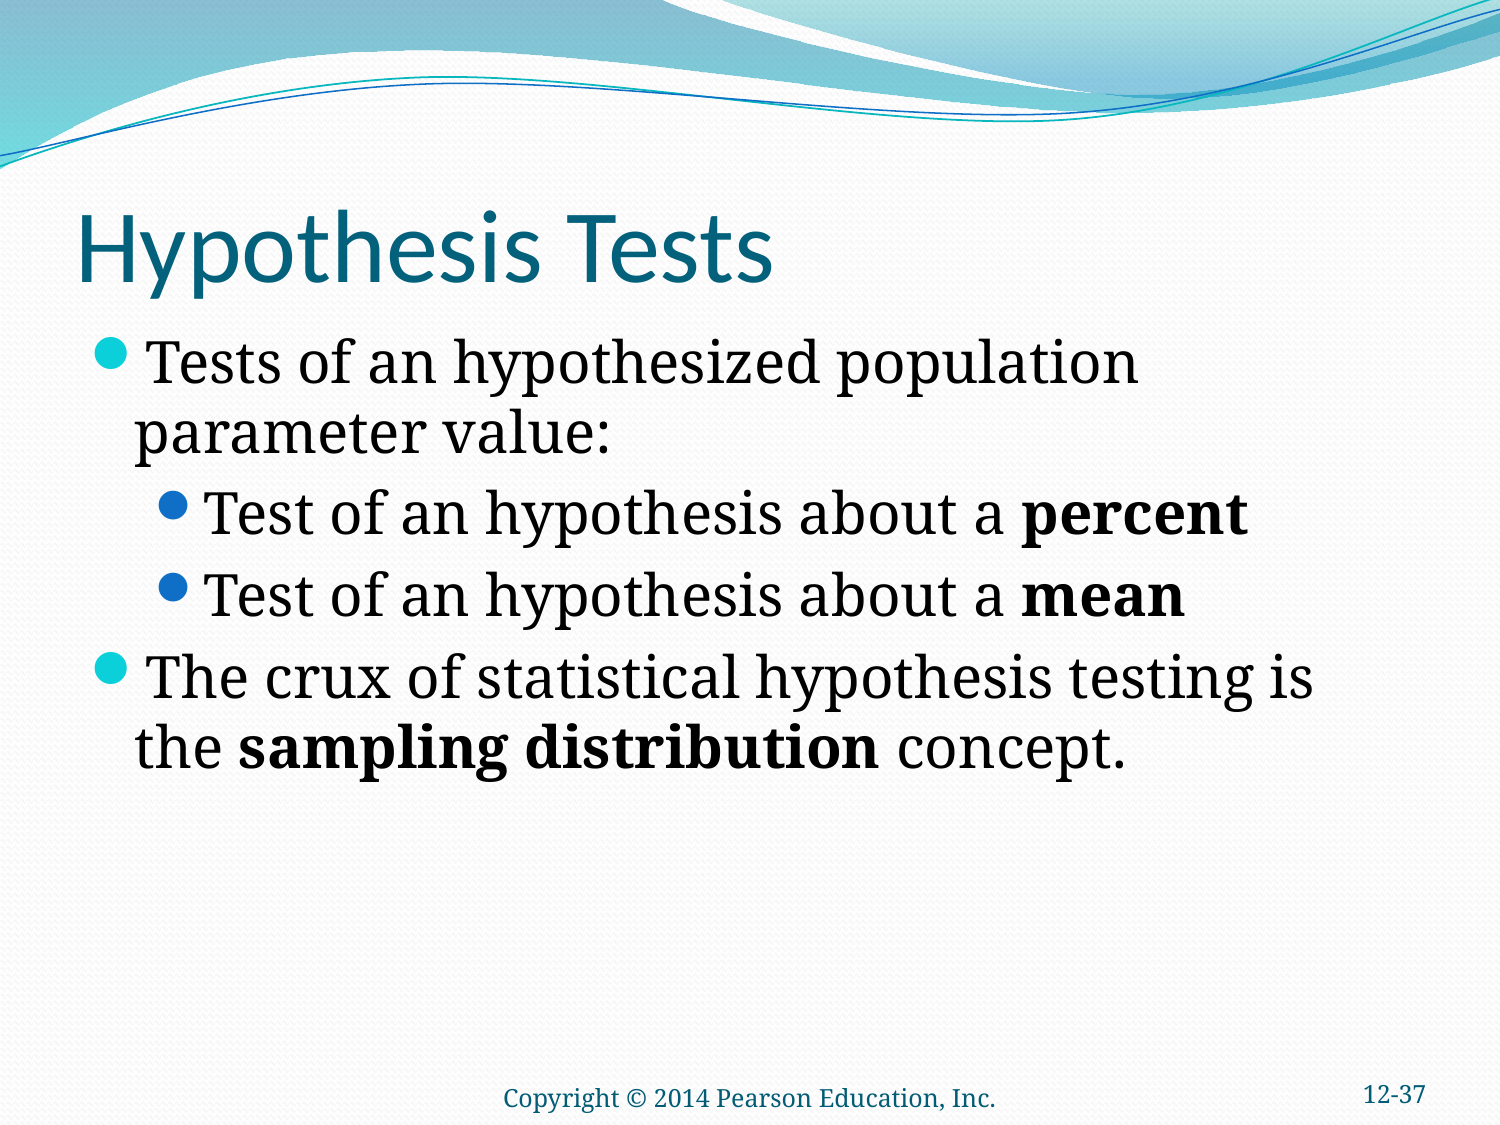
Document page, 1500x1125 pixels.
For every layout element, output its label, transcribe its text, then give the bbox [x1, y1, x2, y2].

title Hypothesis Tests [74, 115, 1426, 304]
list Tests of an hypothesized population parameter value: Test of an hypothesis about a percent Test of an hypothesis about a mean The crux of statistical hypothesis testing is the sampling distribution concept. [74, 317, 1426, 1038]
